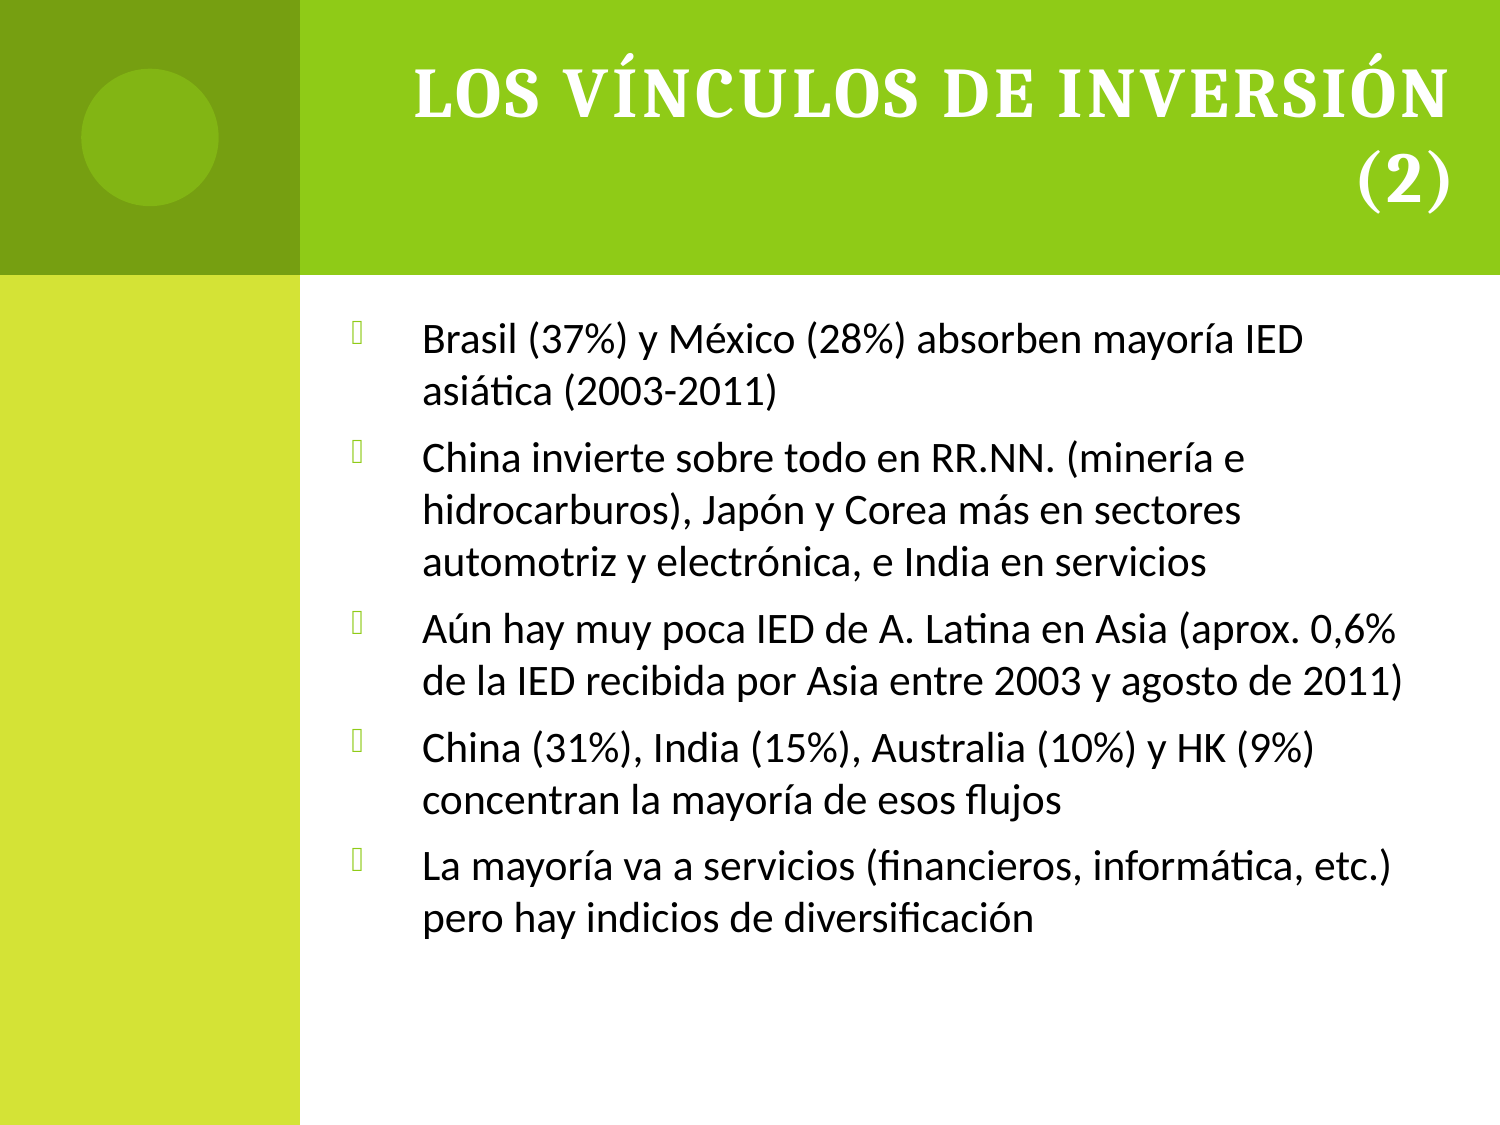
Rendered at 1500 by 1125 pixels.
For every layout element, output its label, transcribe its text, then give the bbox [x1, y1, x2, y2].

title Los vínculos de inversión (2) [289, 37, 1471, 225]
list Brasil (37%) y México (28%) absorben mayoría IED asiática (2003-2011) China invierte sobre todo en RR.NN. (minería e hidrocarburos), Japón y Corea más en sectores automotriz y electrónica, e India en servicios Aún hay muy poca IED de A. Latina en Asia (aprox. 0,6% de la IED recibida por Asia entre 2003 y agosto de 2011) China (31%), India (15%), Australia (10%) y HK (9%) concentran la mayoría de esos flujos La mayoría va a servicios (financieros, informática, etc.) pero hay indicios de diversificación [336, 302, 1425, 1005]
